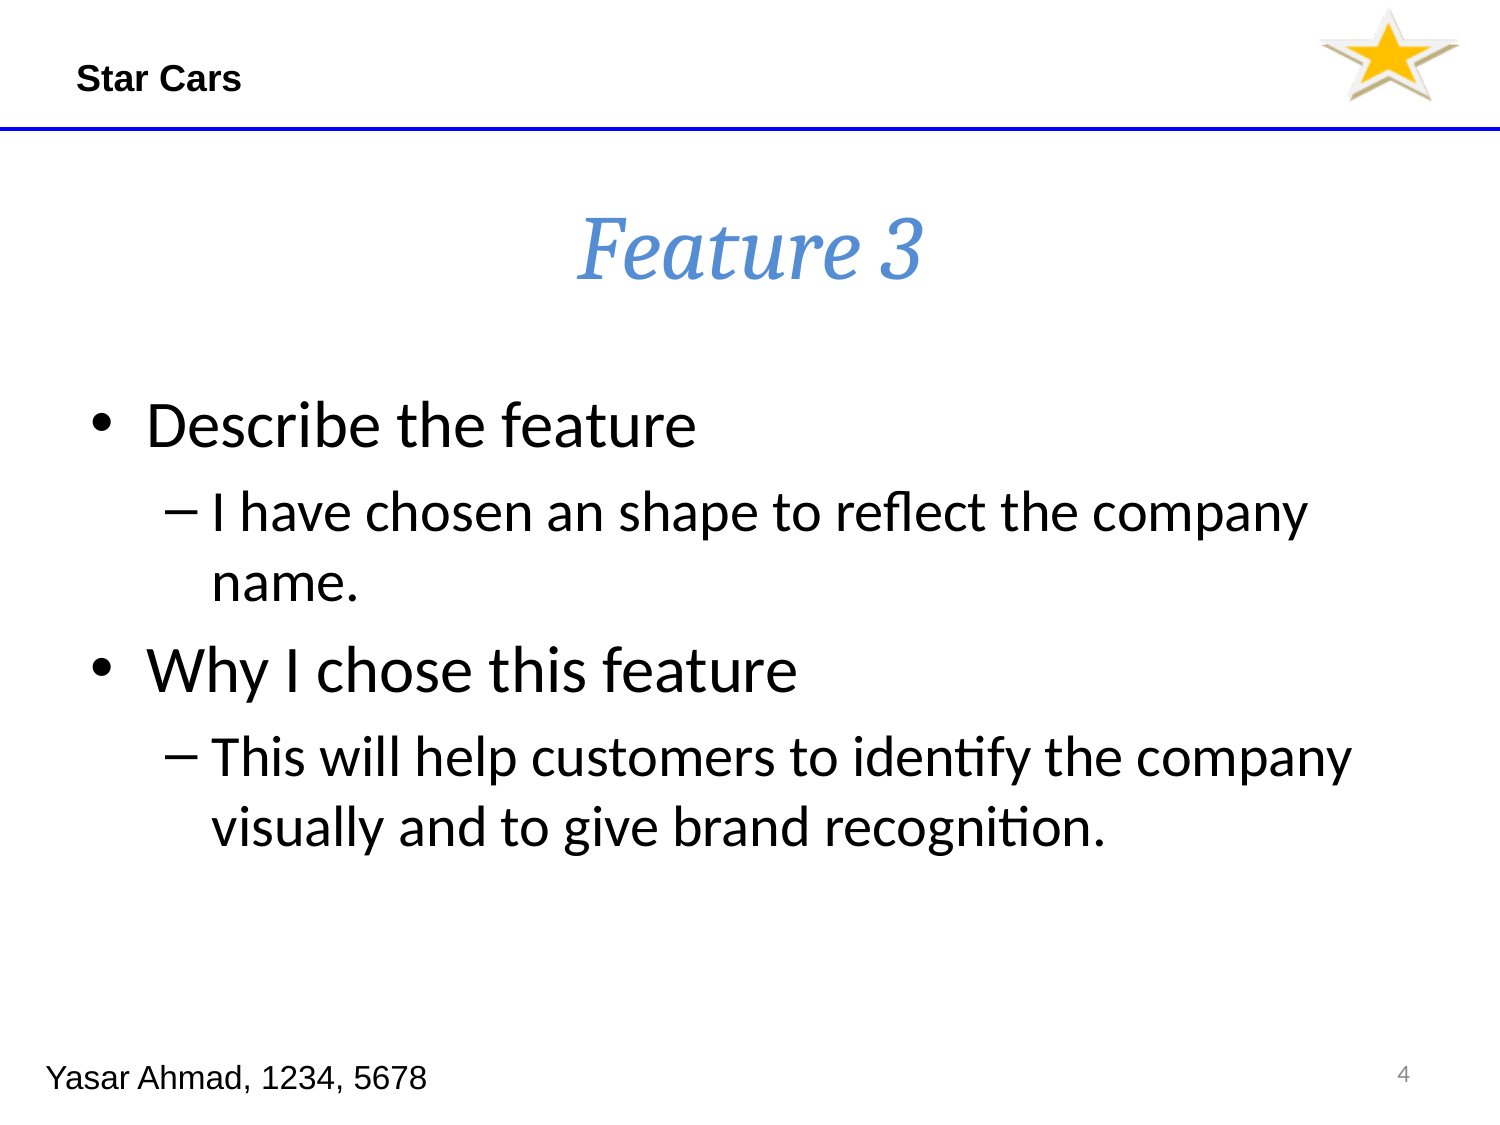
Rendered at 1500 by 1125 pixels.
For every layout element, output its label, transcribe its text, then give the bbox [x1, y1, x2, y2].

footer Yasar Ahmad, 1234, 5678 [30, 1046, 506, 1107]
picture [1316, 4, 1466, 108]
slide_number 4 [1074, 1042, 1425, 1103]
list Describe the feature I have chosen an shape to reflect the company name. Why I chose this feature This will help customers to identify the company visually and to give brand recognition. [75, 373, 1425, 1005]
title Feature 3 [75, 149, 1425, 337]
